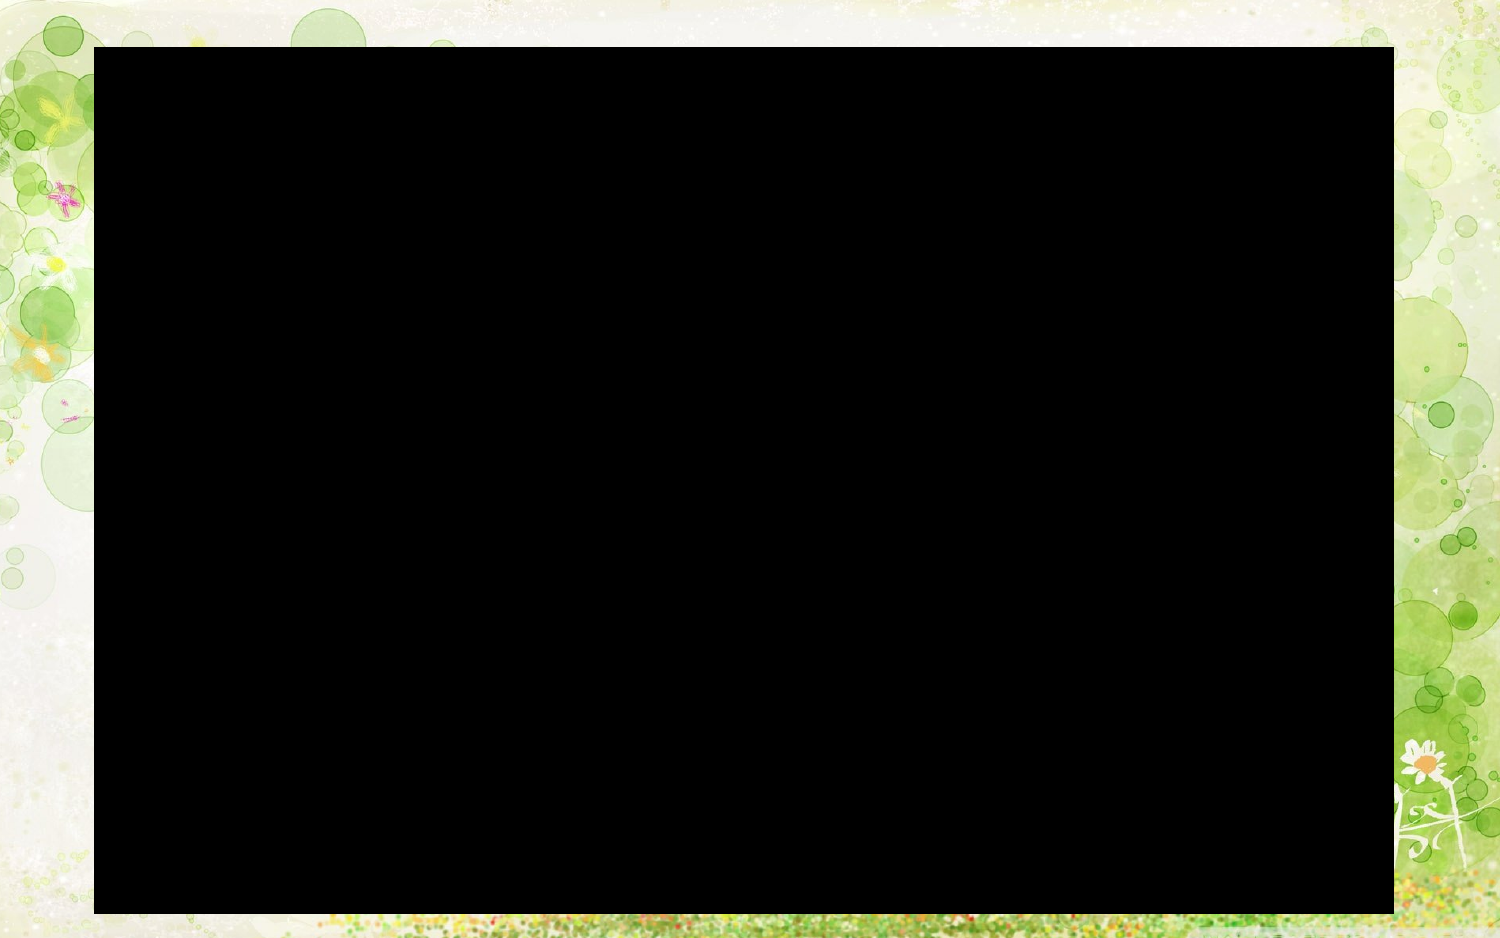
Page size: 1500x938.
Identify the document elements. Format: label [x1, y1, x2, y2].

picture [0, 0, 1500, 938]
list [93, 46, 1395, 915]
